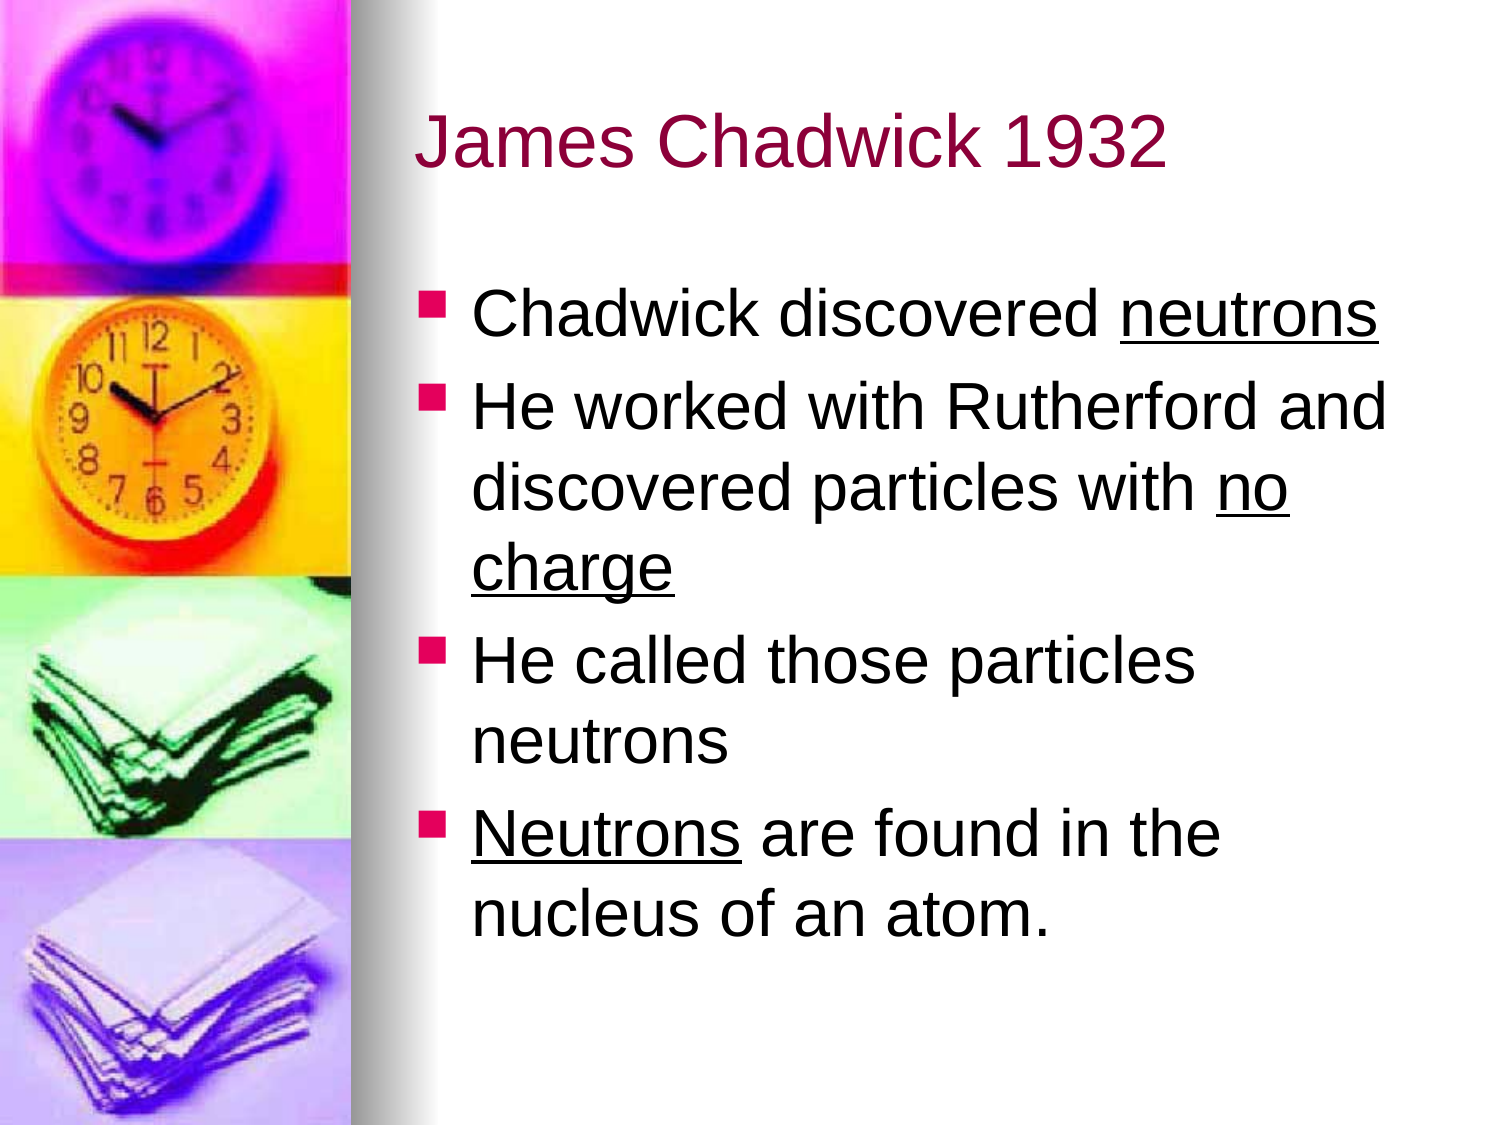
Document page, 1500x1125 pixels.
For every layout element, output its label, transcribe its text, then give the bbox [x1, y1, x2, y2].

list Chadwick discovered neutrons He worked with Rutherford and discovered particles with no charge He called those particles neutrons Neutrons are found in the nucleus of an atom. [399, 262, 1451, 1001]
picture [0, 0, 351, 1125]
title James Chadwick 1932 [399, 37, 1451, 238]
